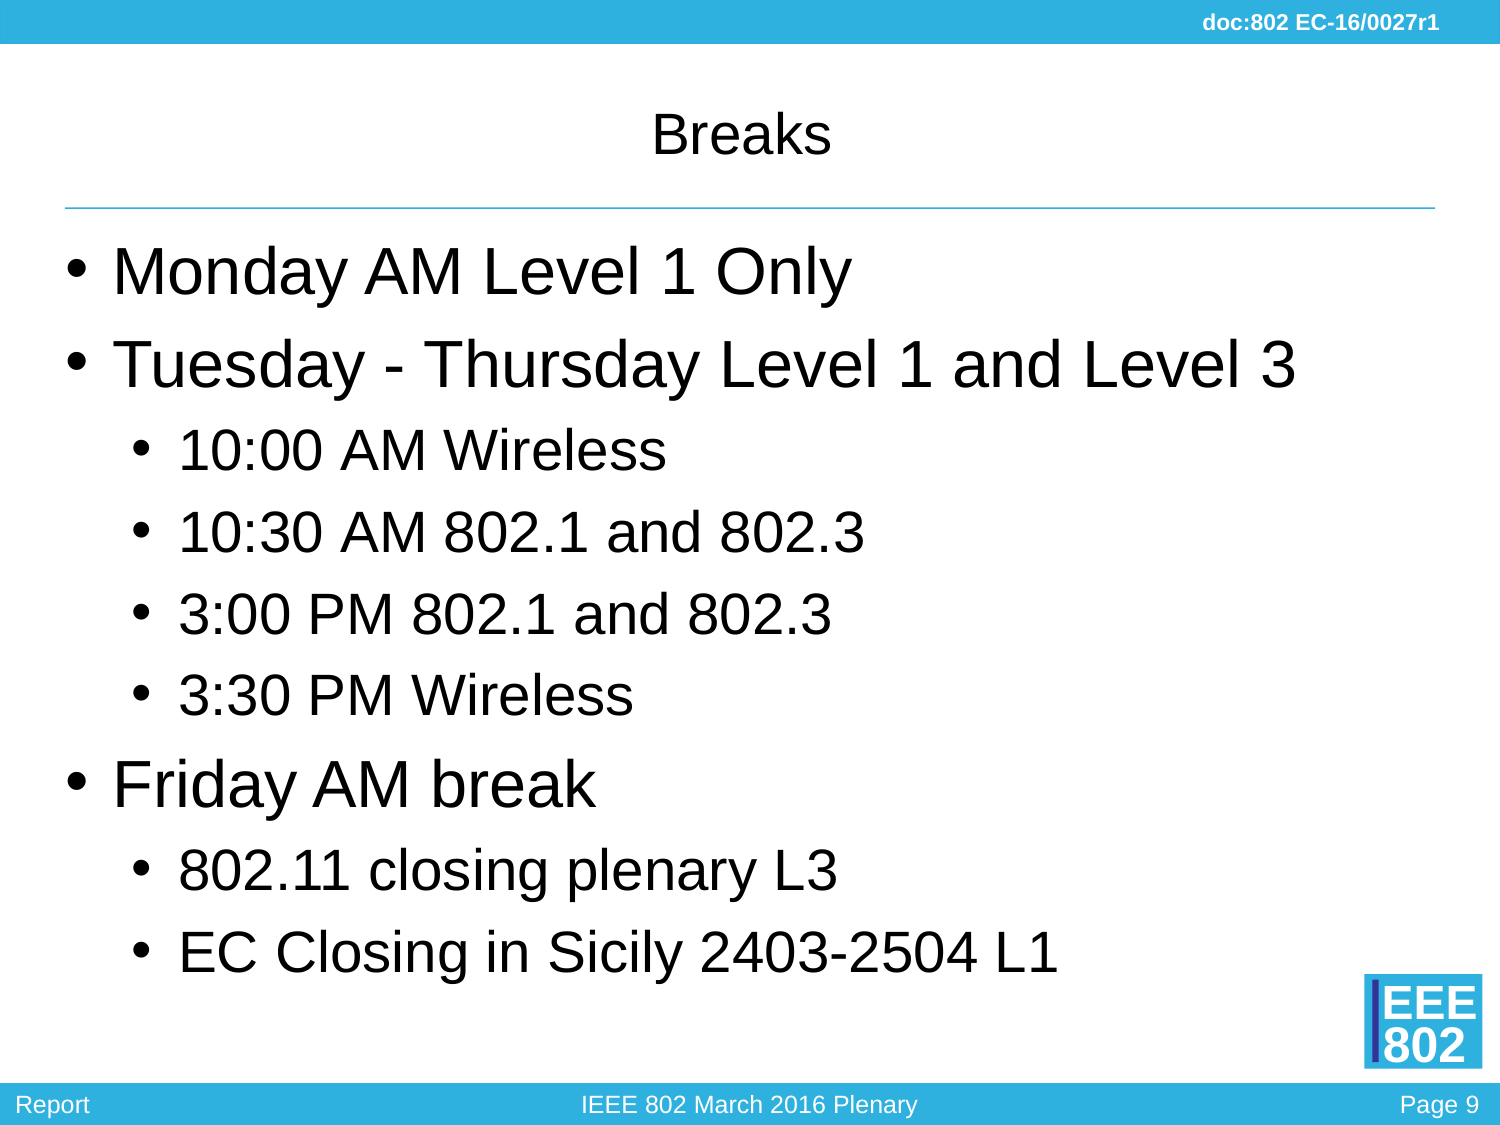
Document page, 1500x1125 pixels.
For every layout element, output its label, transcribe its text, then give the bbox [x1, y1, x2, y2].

list Monday AM Level 1 Only Tuesday - Thursday Level 1 and Level 3 10:00 AM Wireless 10:30 AM 802.1 and 802.3 3:00 PM 802.1 and 802.3 3:30 PM Wireless Friday AM break 802.11 closing plenary L3 EC Closing in Sicily 2403-2504 L1 [41, 220, 1388, 1050]
title Breaks [75, 66, 1425, 197]
